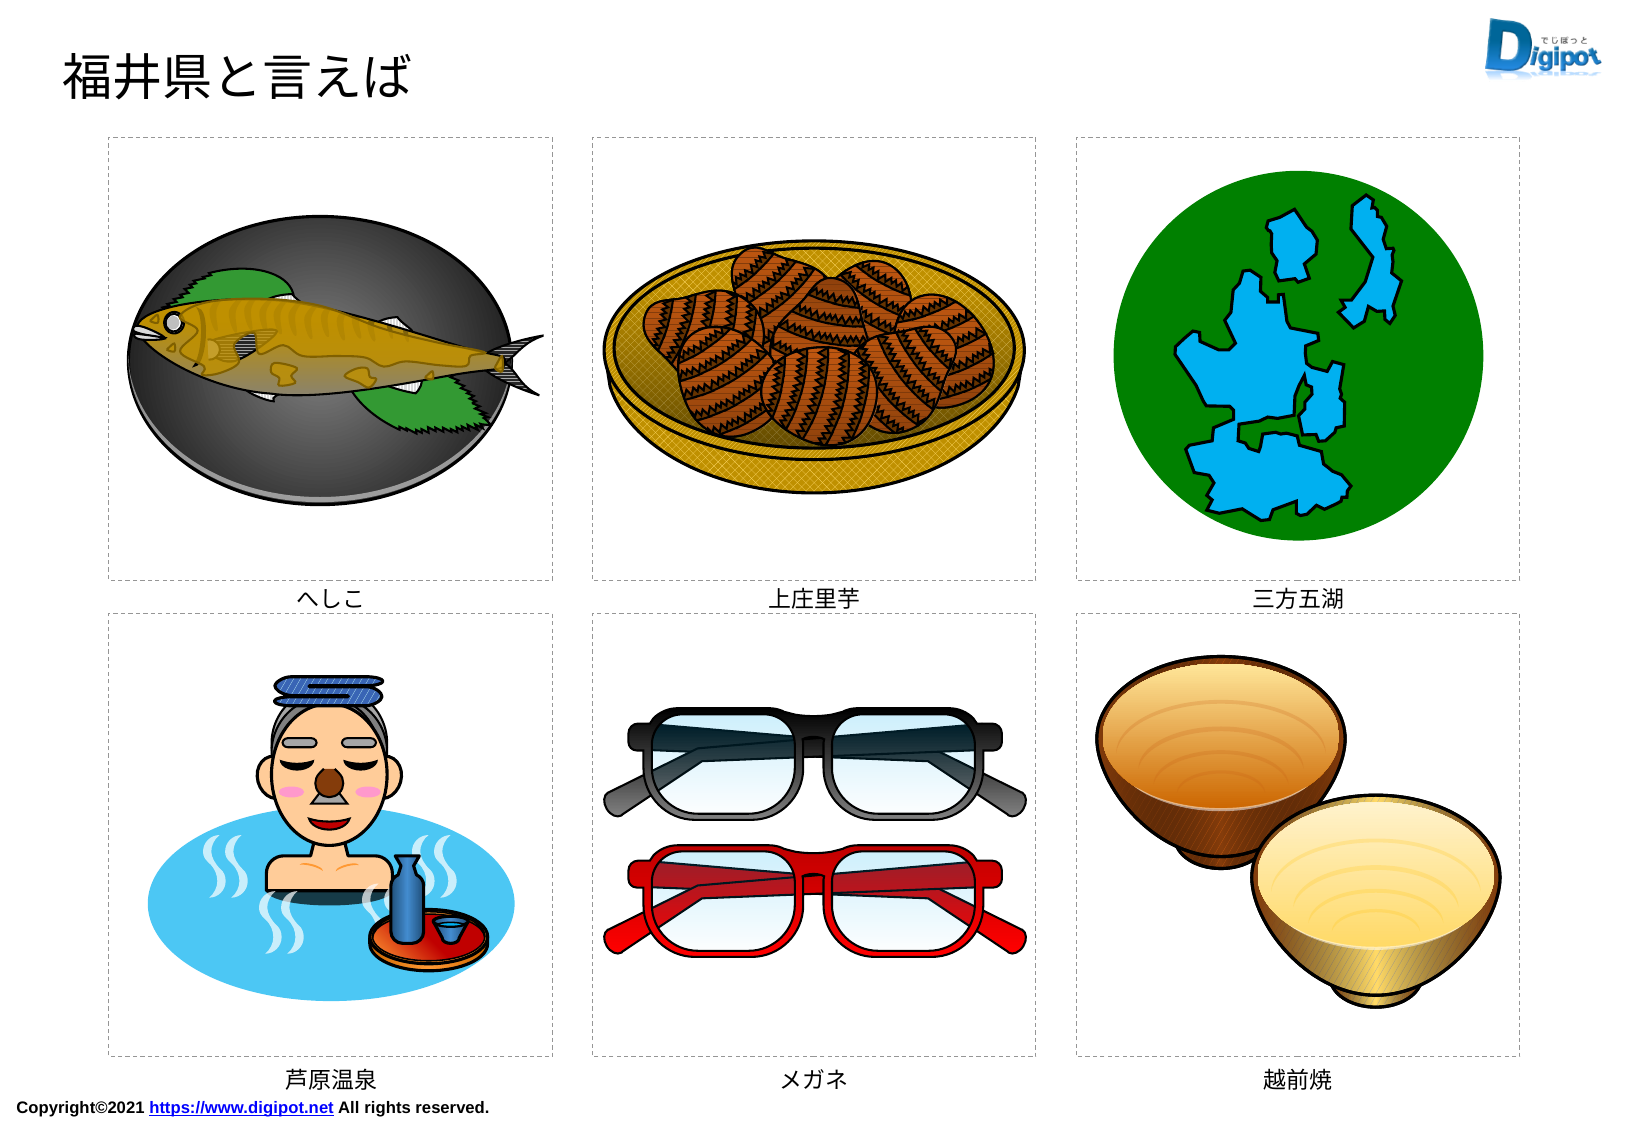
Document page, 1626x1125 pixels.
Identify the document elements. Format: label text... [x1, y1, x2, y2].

text_box 芦原温泉 [104, 1058, 558, 1101]
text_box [603, 238, 1025, 494]
text_box 上庄里芋 [587, 577, 1041, 620]
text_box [603, 707, 1027, 958]
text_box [147, 676, 515, 1002]
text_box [128, 216, 542, 505]
text_box 三方五湖 [1071, 577, 1525, 620]
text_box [1113, 170, 1484, 541]
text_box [1096, 656, 1501, 1008]
picture [1485, 18, 1602, 82]
text_box へしこ [104, 577, 558, 620]
text_box メガネ [587, 1058, 1041, 1101]
text_box 福井県と言えば [47, 38, 427, 113]
text_box 越前焼 [1071, 1058, 1525, 1101]
